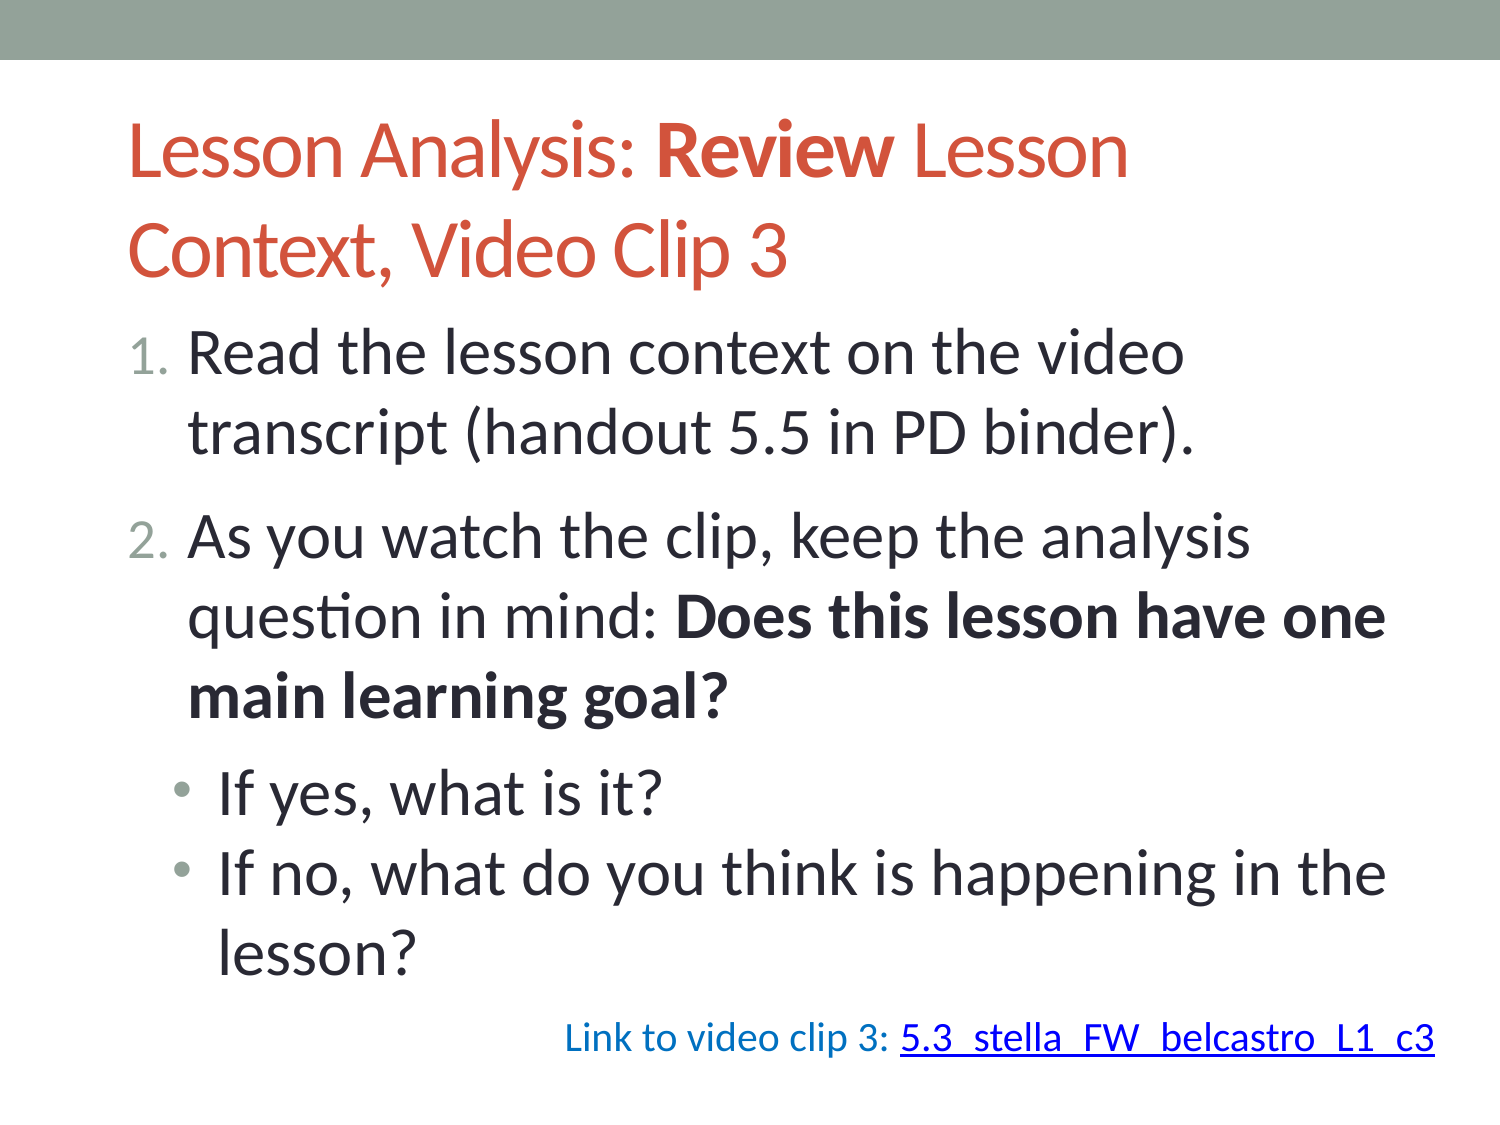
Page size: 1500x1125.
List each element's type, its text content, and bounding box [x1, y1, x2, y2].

title Lesson Analysis: Review Lesson Context, Video Clip 3 [112, 112, 1425, 275]
text_box Read the lesson context on the video transcript (handout 5.5 in PD binder). As you watch the clip, keep the analysis question in mind: Does this lesson have one main learning goal? If yes, what is it? If no, what do you think is happening in the lesson? [112, 299, 1425, 975]
text_box Link to video clip 3: 5.3_stella_FW_belcastro_L1_c3 [549, 1001, 1463, 1067]
